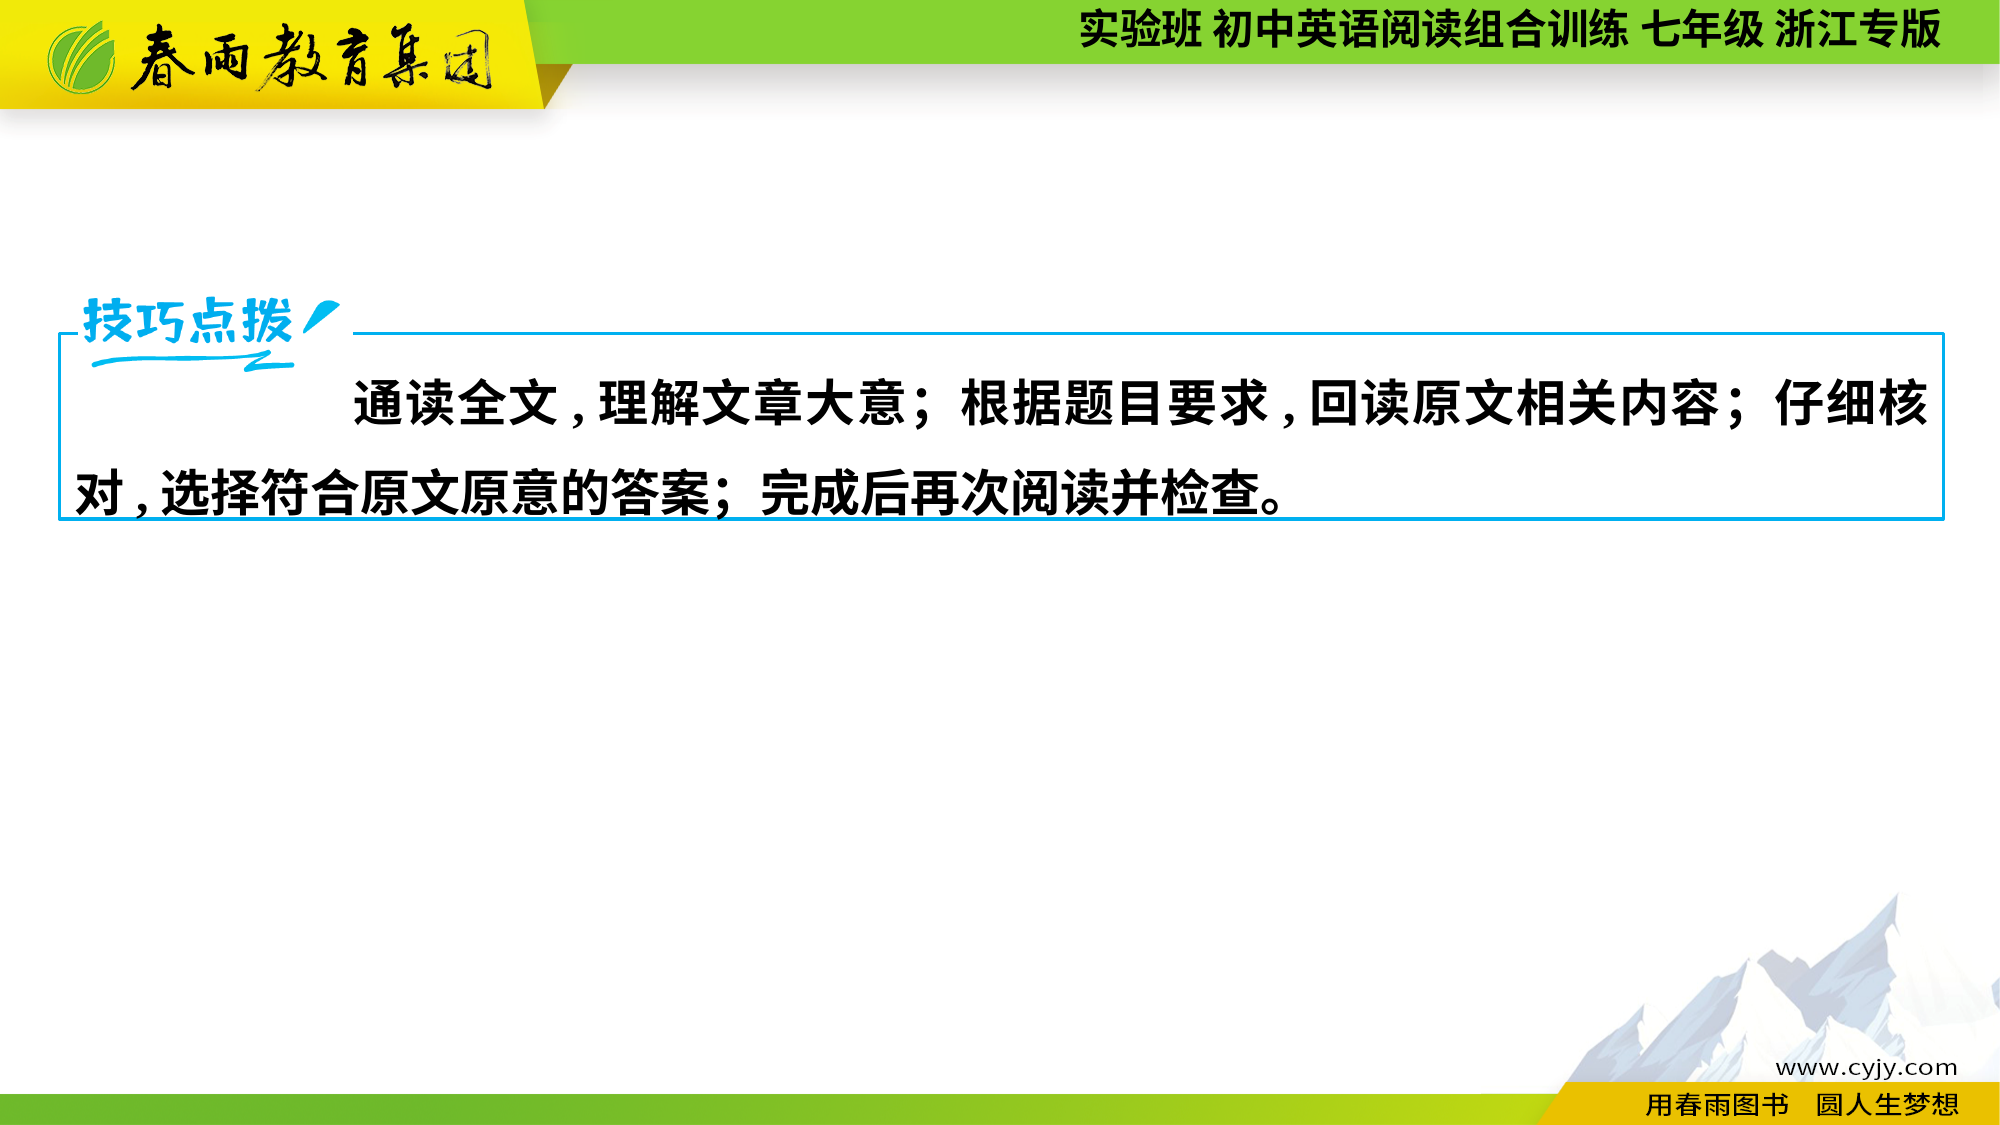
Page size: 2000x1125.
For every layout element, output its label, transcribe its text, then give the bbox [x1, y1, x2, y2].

list 通读全文,理解文章大意；根据题目要求,回读原文相关内容；仔细核对,选择符合原文原意的答案；完成后再次阅读并检查。 [59, 333, 1944, 520]
picture [0, 0, 2000, 1125]
